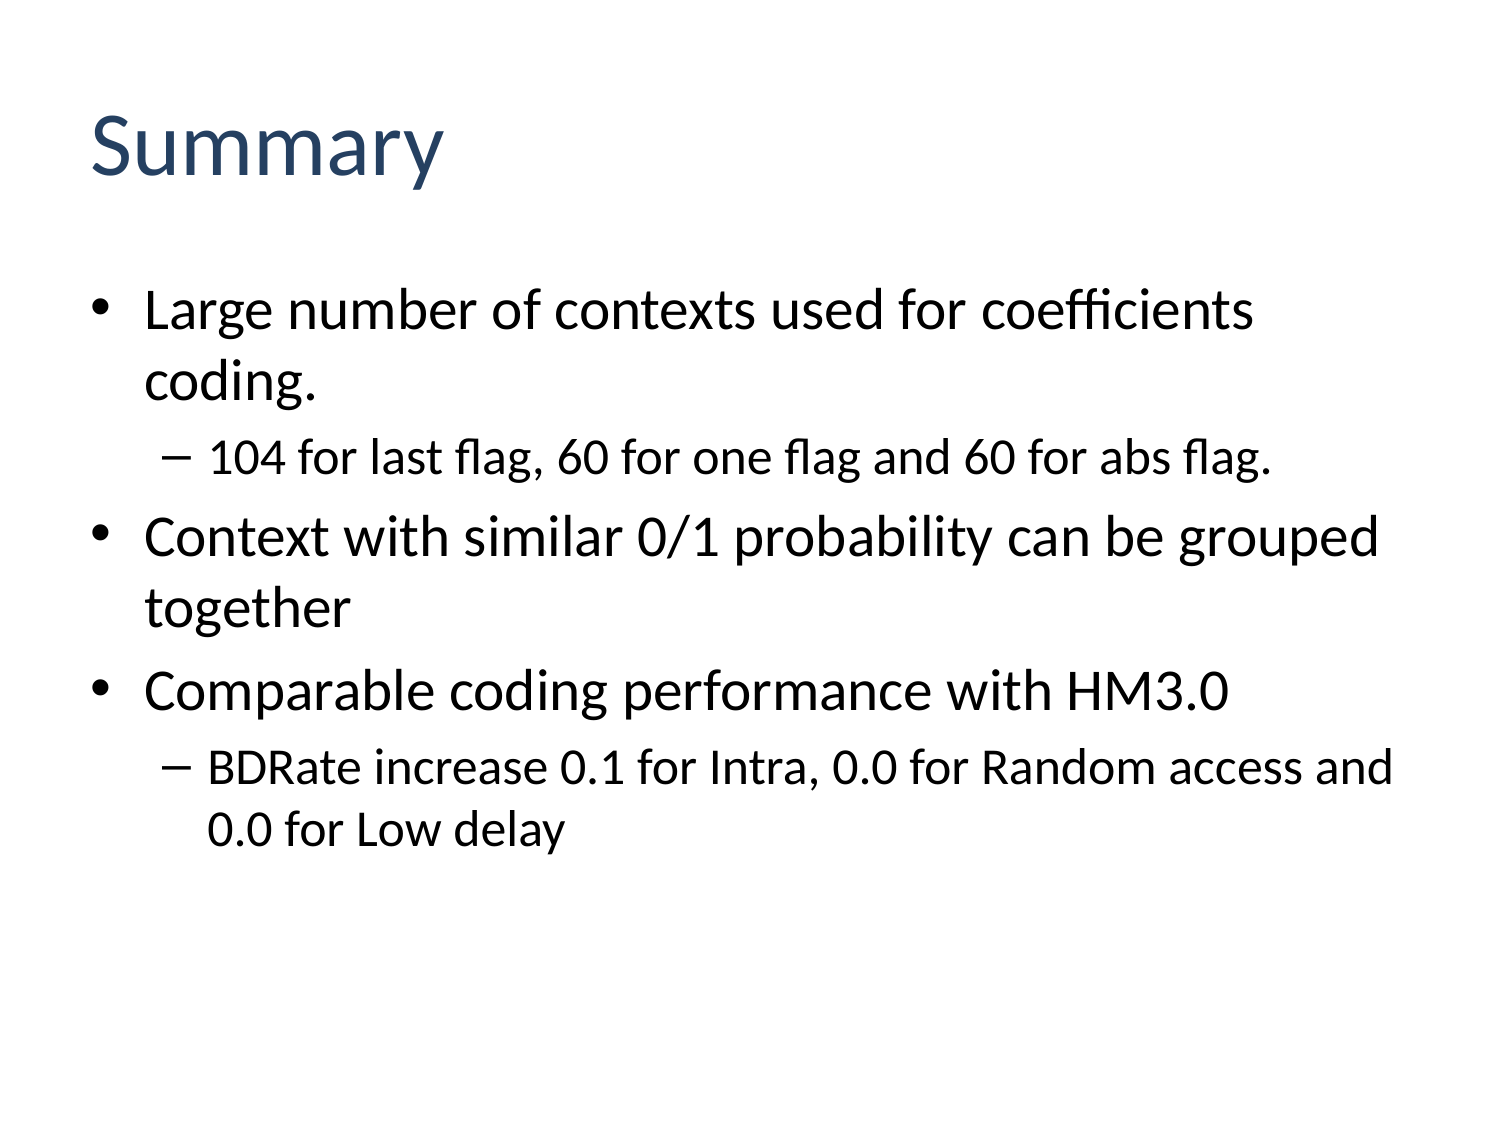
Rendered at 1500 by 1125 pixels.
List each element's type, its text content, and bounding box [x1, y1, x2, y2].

list Large number of contexts used for coefficients coding. 104 for last flag, 60 for one flag and 60 for abs flag. Context with similar 0/1 probability can be grouped together Comparable coding performance with HM3.0 BDRate increase 0.1 for Intra, 0.0 for Random access and 0.0 for Low delay [75, 262, 1425, 1005]
title Summary [75, 45, 1425, 233]
